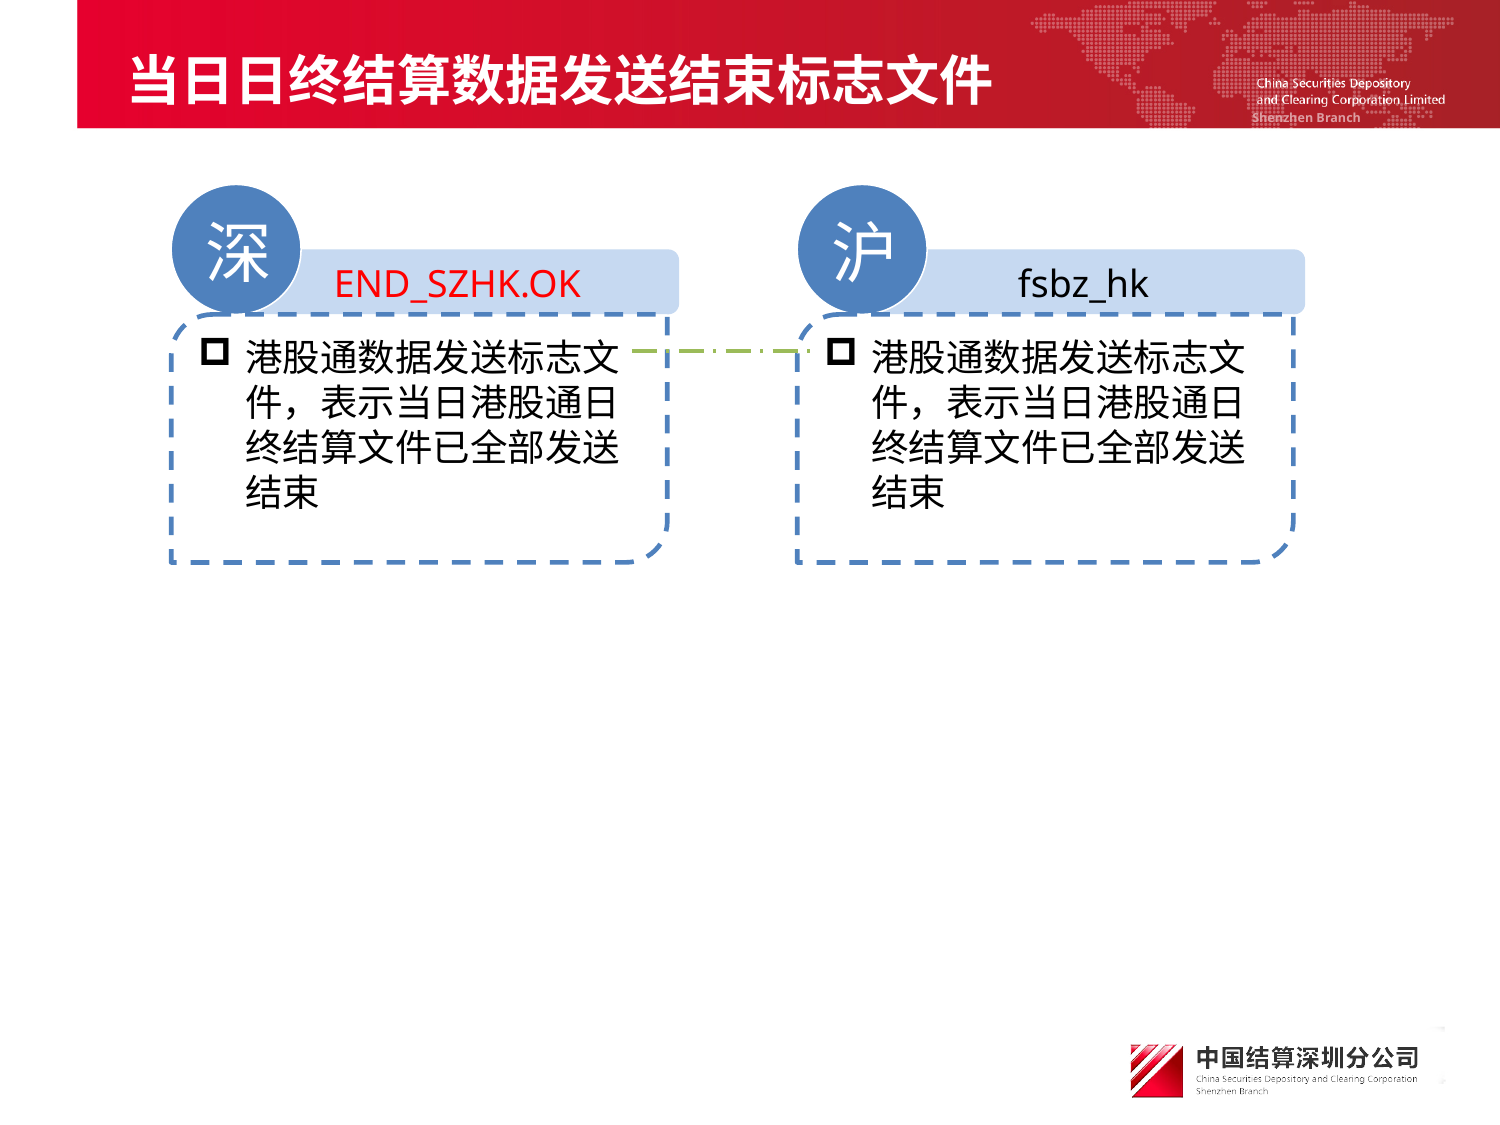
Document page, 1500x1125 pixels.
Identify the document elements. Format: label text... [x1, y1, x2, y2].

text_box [170, 184, 1306, 563]
title 当日日终结算数据发送结束标志文件 [110, 31, 1495, 119]
picture [0, 0, 1500, 1125]
